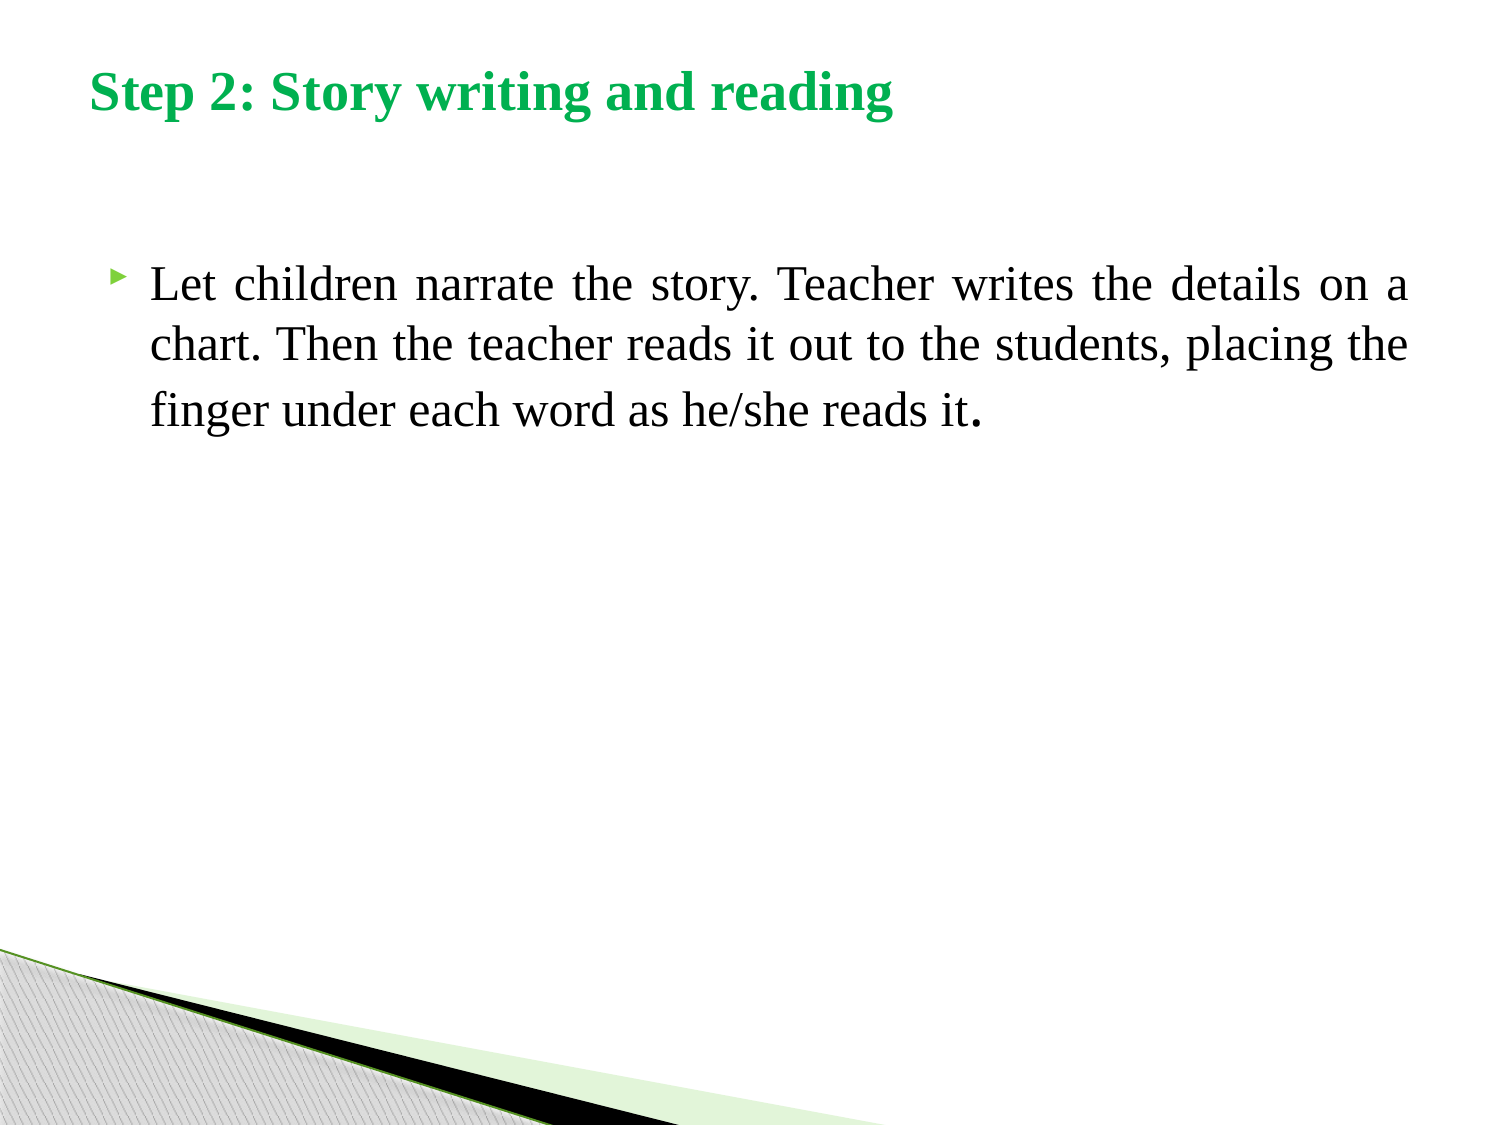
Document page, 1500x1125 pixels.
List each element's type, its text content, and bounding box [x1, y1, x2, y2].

title Step 2: Story writing and reading [75, 45, 1425, 233]
list Let children narrate the story. Teacher writes the details on a chart. Then the teacher reads it out to the students, placing the finger under each word as he/she reads it. [75, 243, 1425, 986]
